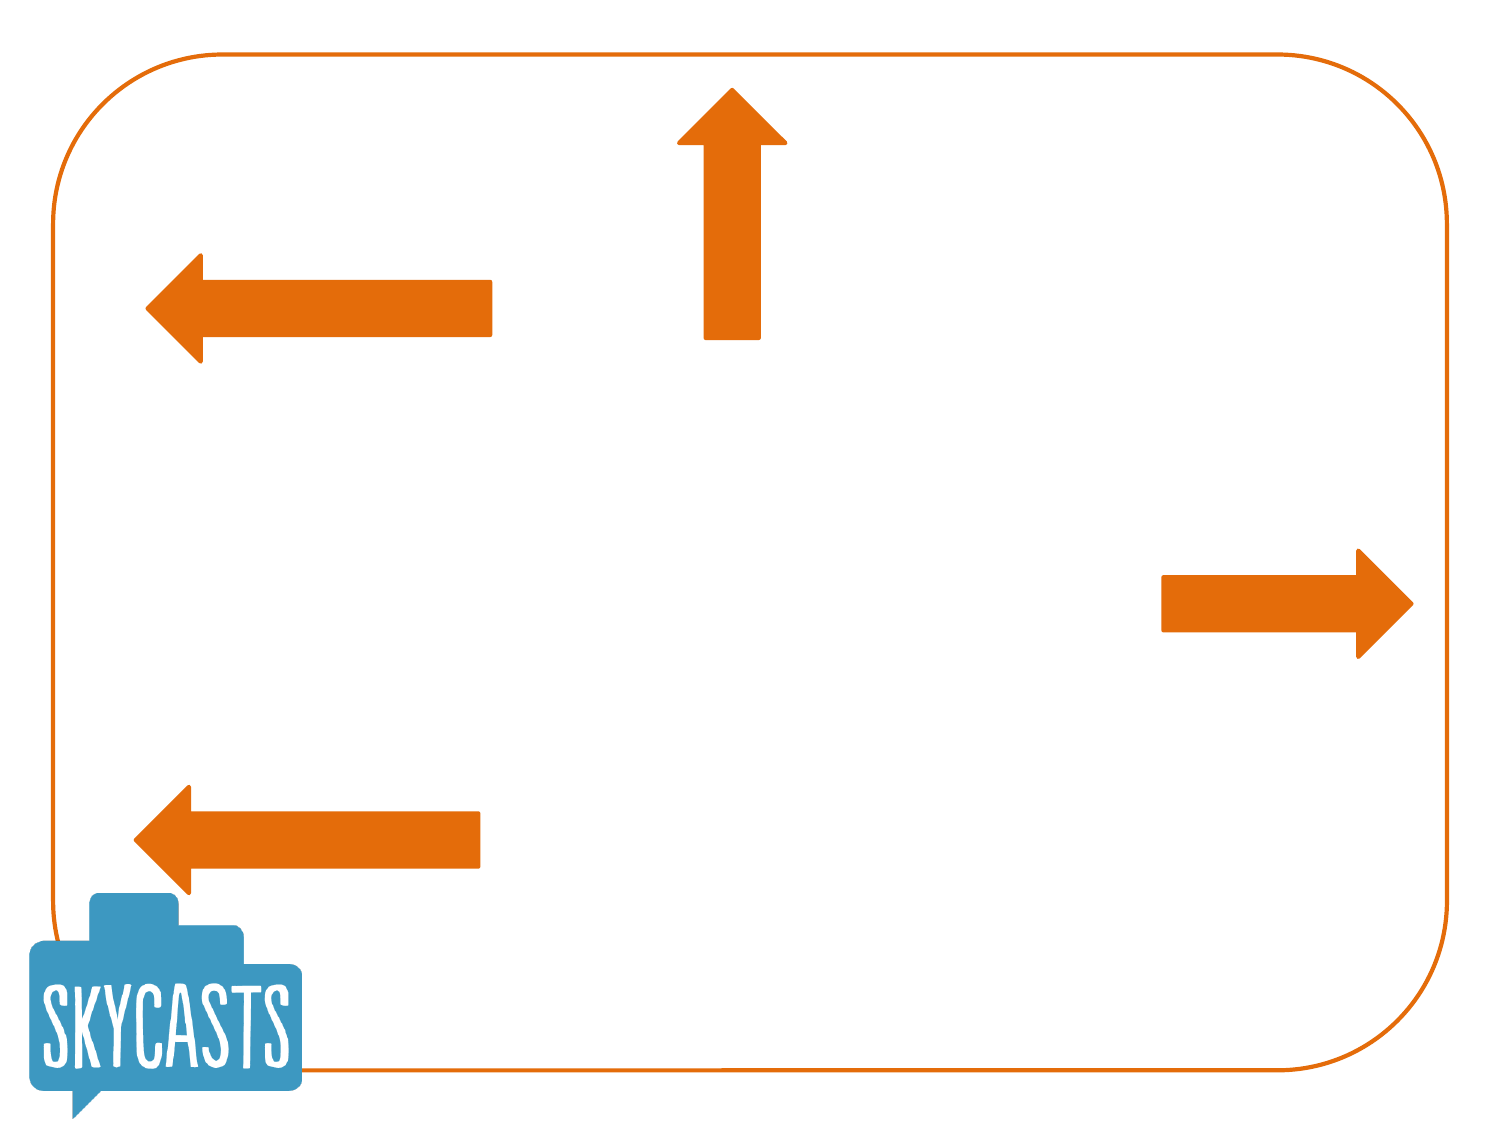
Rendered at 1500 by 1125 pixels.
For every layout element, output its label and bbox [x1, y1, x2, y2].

text_box [50, 52, 1450, 1073]
picture [29, 893, 302, 1119]
text_box [677, 87, 788, 341]
